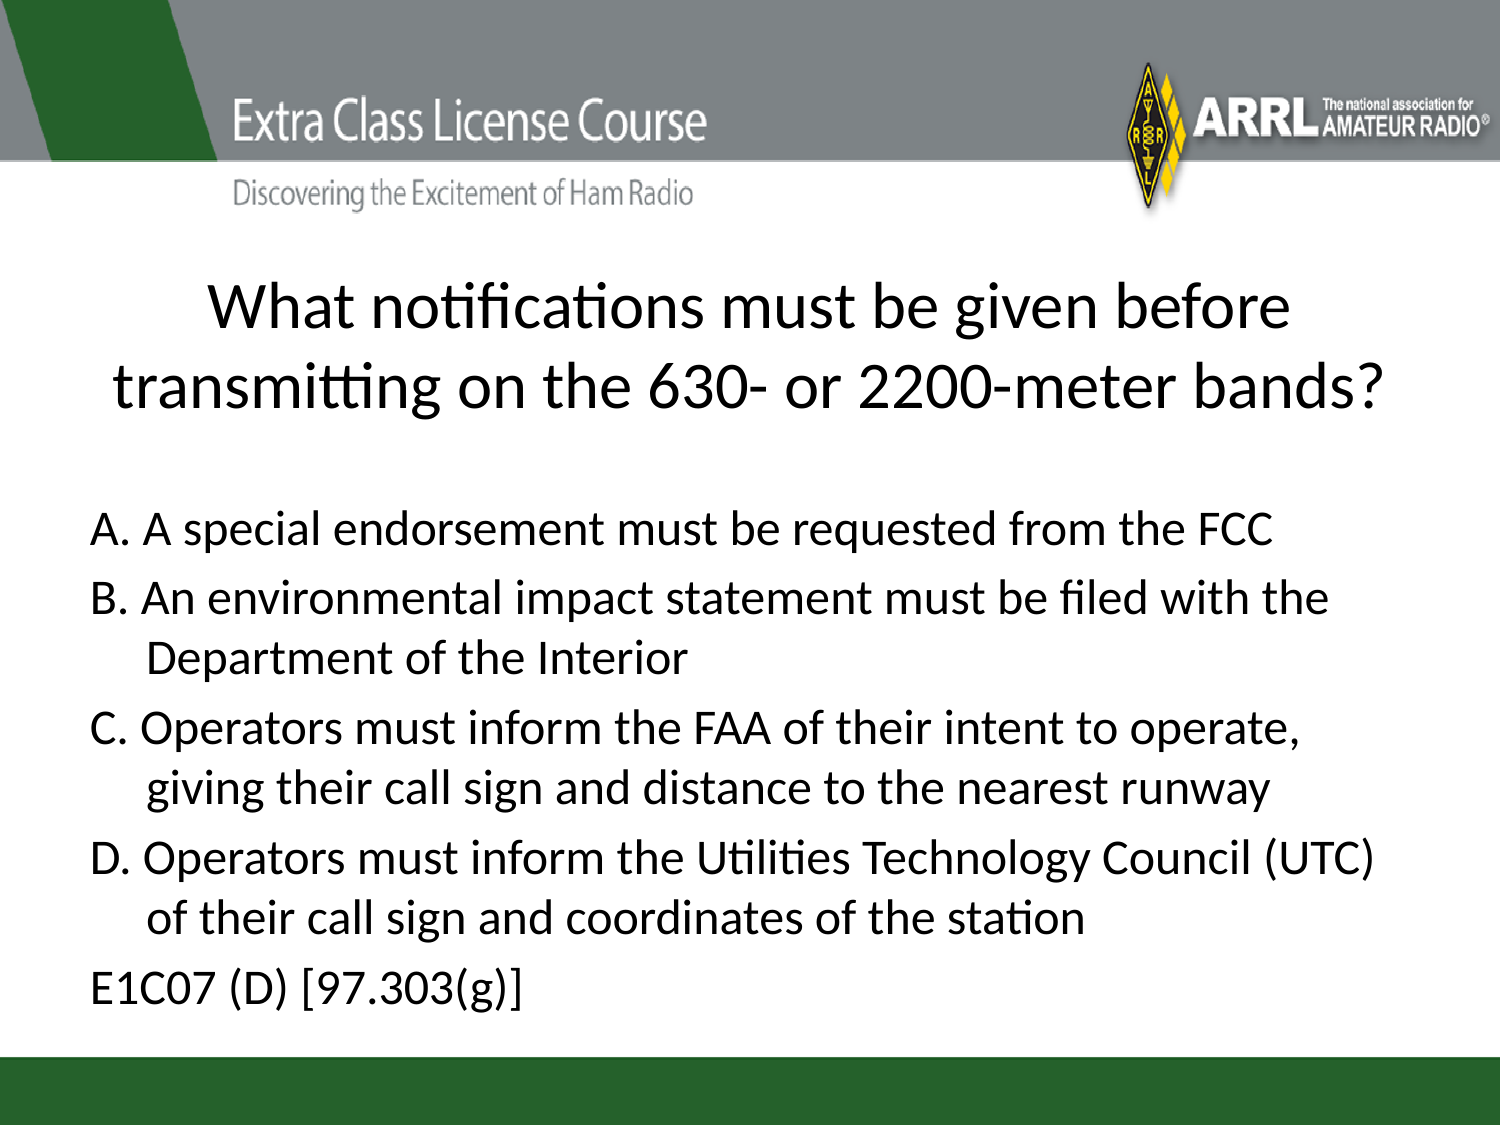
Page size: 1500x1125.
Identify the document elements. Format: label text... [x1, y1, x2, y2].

title What notifications must be given before transmitting on the 630- or 2200-meter bands? [75, 254, 1425, 443]
list A. A special endorsement must be requested from the FCC B. An environmental impact statement must be filed with the Department of the Interior C. Operators must inform the FAA of their intent to operate, giving their call sign and distance to the nearest runway D. Operators must inform the Utilities Technology Council (UTC) of their call sign and coordinates of the station E1C07 (D) [97.303(g)] [75, 487, 1425, 1005]
picture [0, 0, 1500, 1125]
